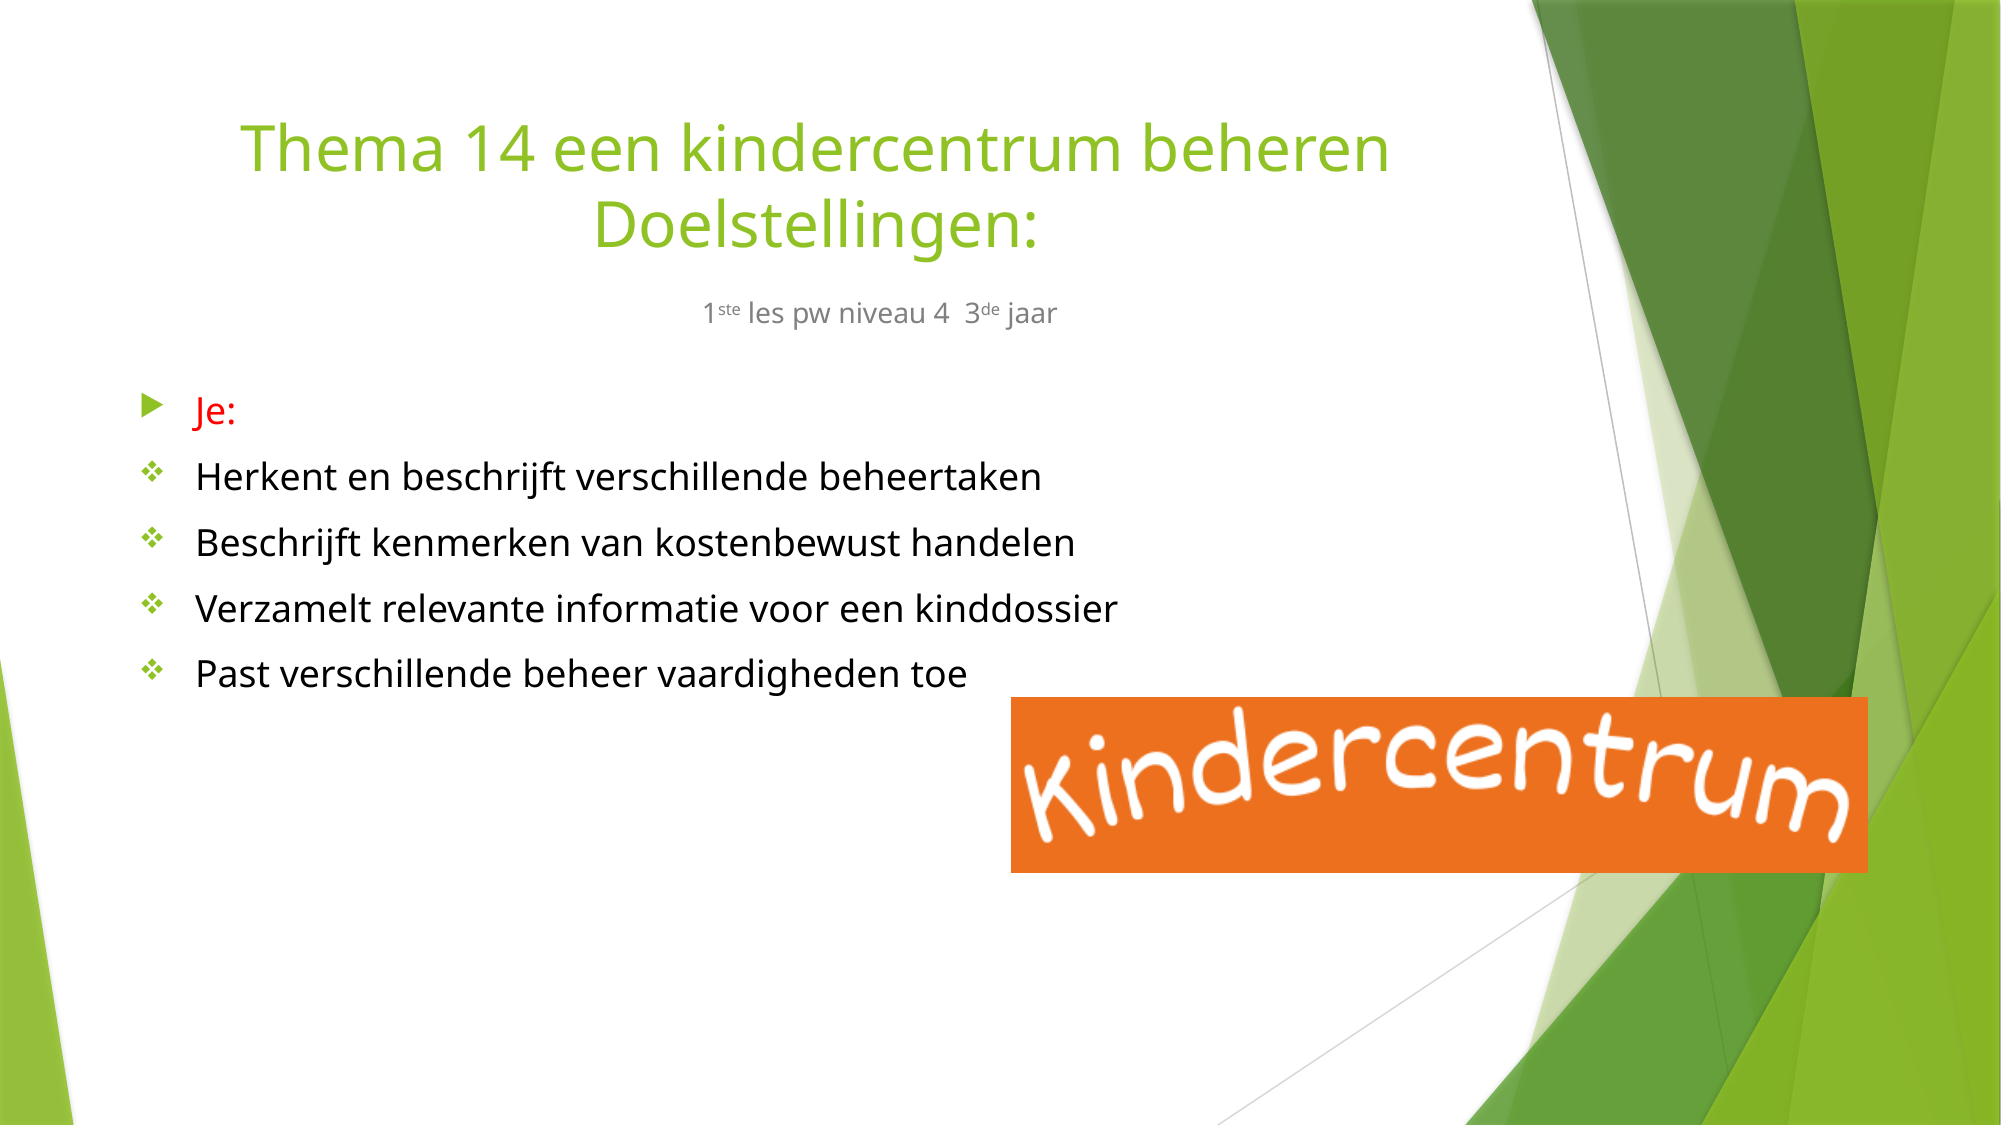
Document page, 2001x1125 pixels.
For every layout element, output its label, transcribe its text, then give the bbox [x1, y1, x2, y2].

picture [1010, 697, 1868, 874]
list Je: Herkent en beschrijft verschillende beheertaken Beschrijft kenmerken van kostenbewust handelen Verzamelt relevante informatie voor een kinddossier Past verschillende beheer vaardigheden toe [123, 379, 1534, 1017]
title Thema 14 een kindercentrum beheren Doelstellingen: 1ste les pw niveau 4 3de jaar [111, 99, 1522, 380]
